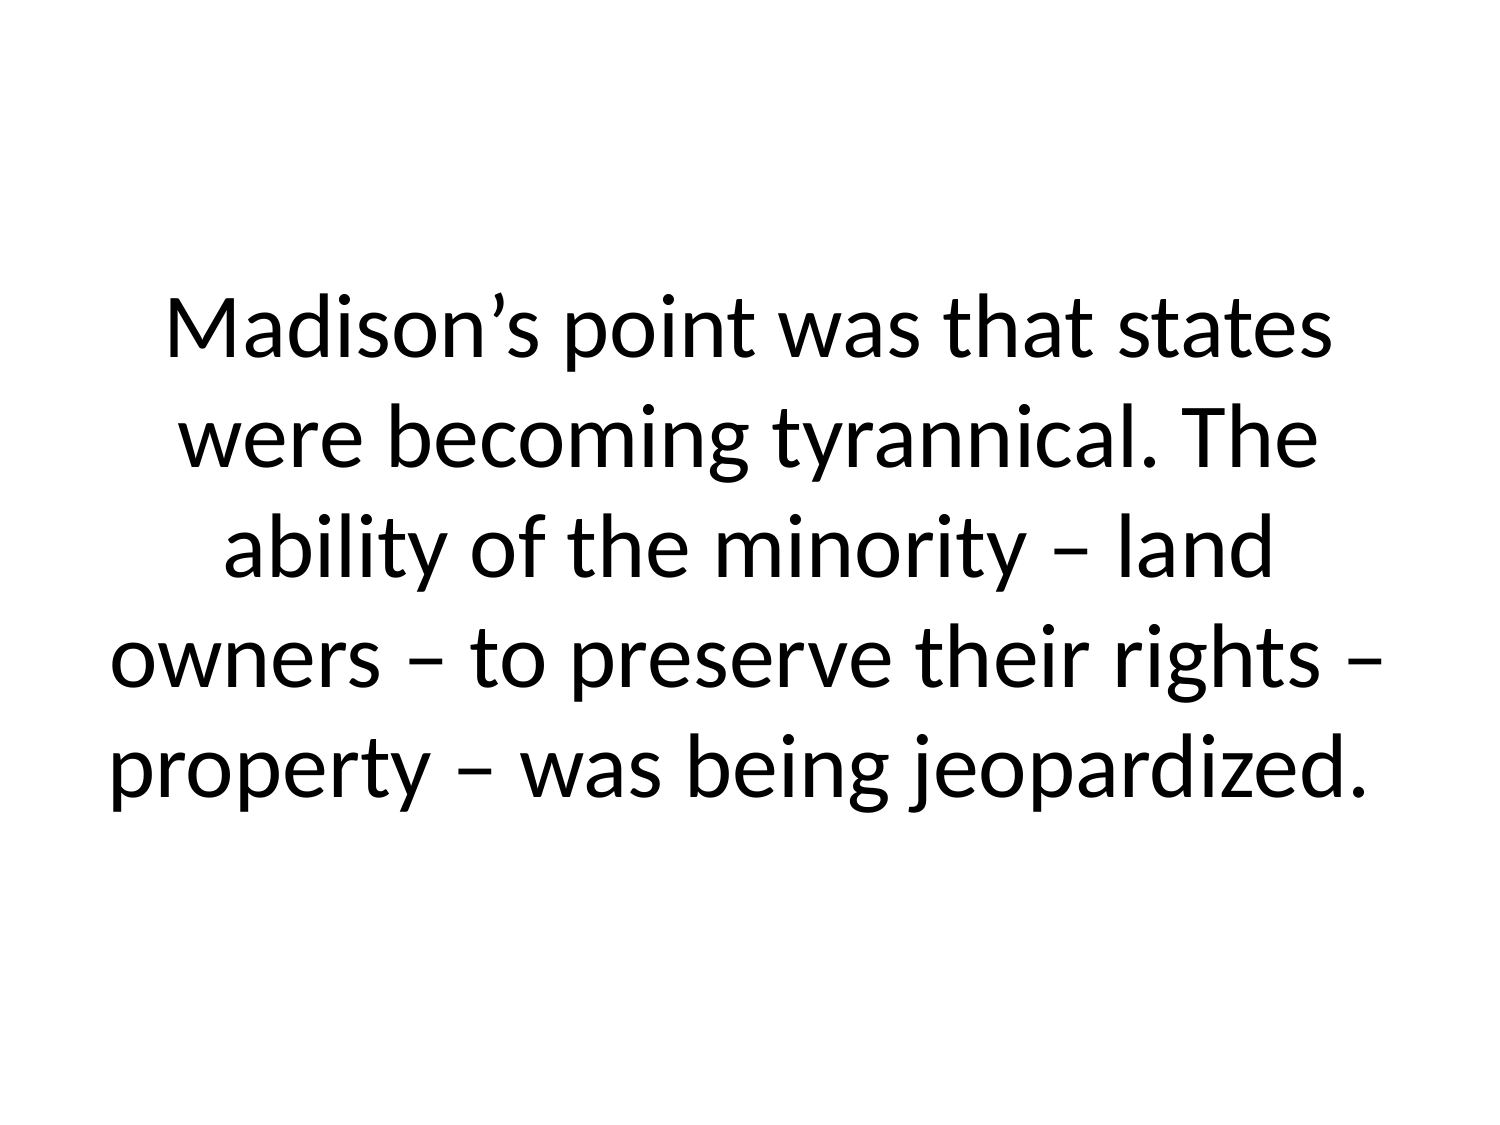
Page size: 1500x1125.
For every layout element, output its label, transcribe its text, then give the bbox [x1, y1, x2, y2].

title Madison’s point was that states were becoming tyrannical. The ability of the minority – land owners – to preserve their rights – property – was being jeopardized. [74, 44, 1426, 1038]
